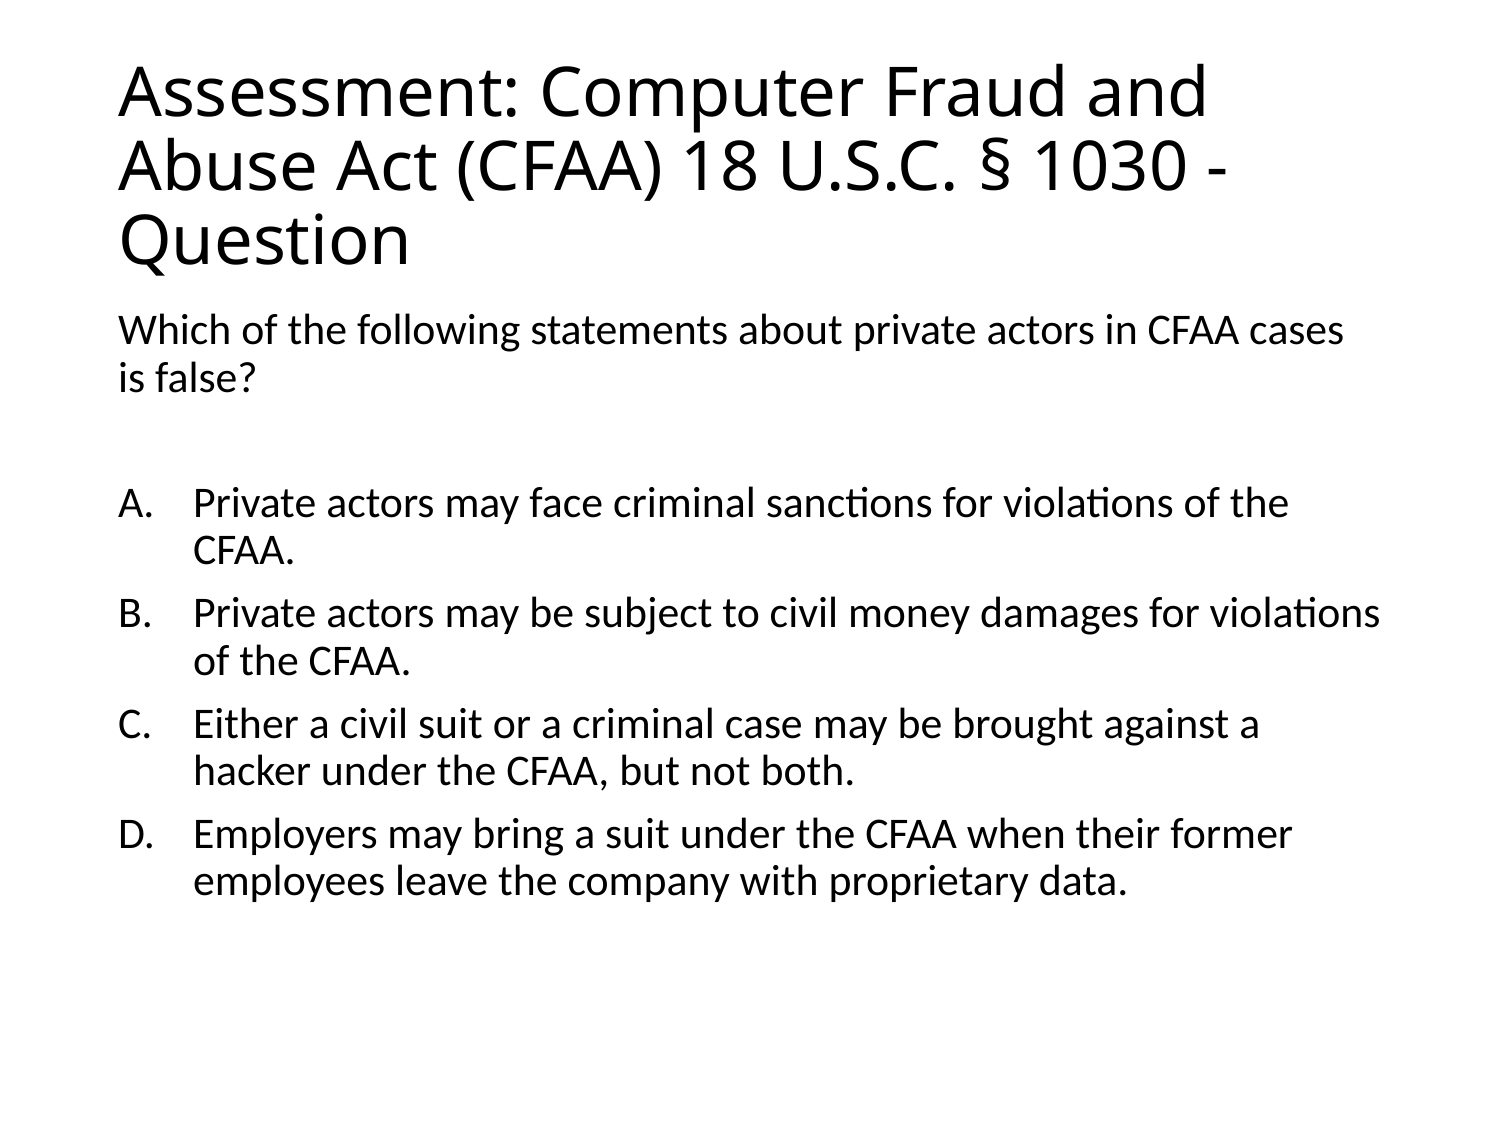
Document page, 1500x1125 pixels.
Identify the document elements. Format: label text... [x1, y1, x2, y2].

list Which of the following statements about private actors in CFAA cases is false? Private actors may face criminal sanctions for violations of the CFAA. Private actors may be subject to civil money damages for violations of the CFAA. Either a civil suit or a criminal case may be brought against a hacker under the CFAA, but not both. Employers may bring a suit under the CFAA when their former employees leave the company with proprietary data. [102, 299, 1398, 1014]
title Assessment: Computer Fraud and Abuse Act (CFAA) 18 U.S.C. § 1030 - Question [102, 59, 1398, 278]
